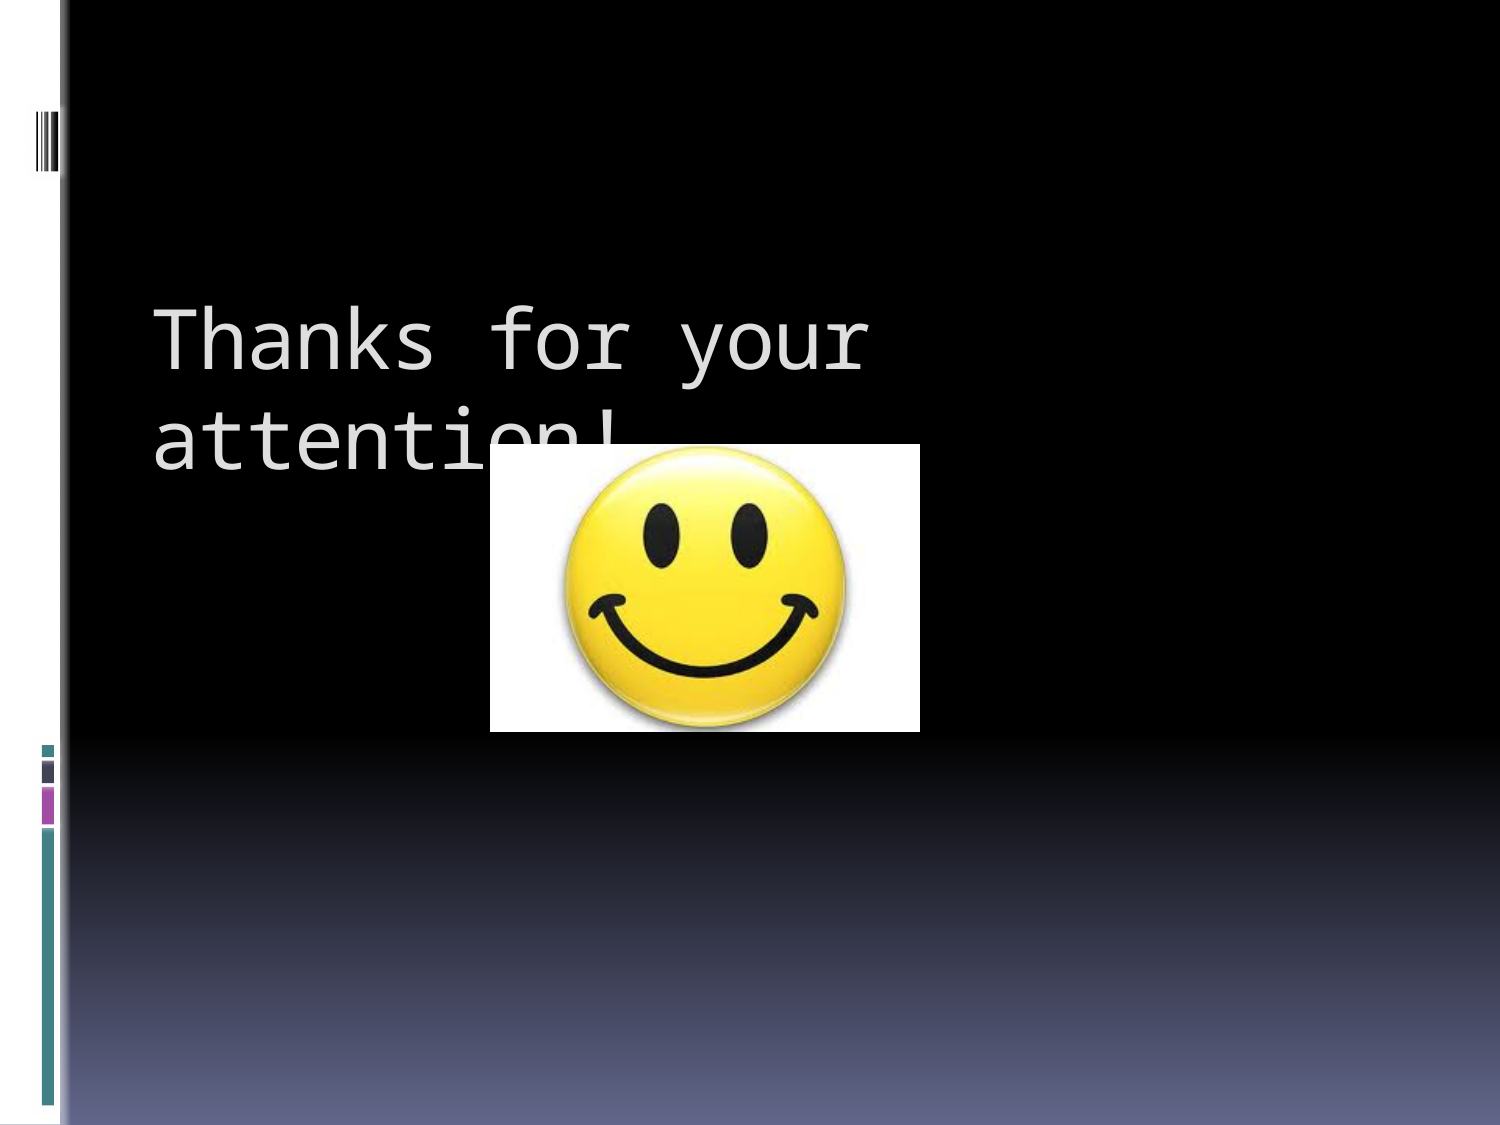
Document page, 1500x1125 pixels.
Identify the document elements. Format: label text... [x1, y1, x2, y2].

picture [489, 443, 921, 733]
title Thanks for your attention! [135, 278, 1411, 429]
